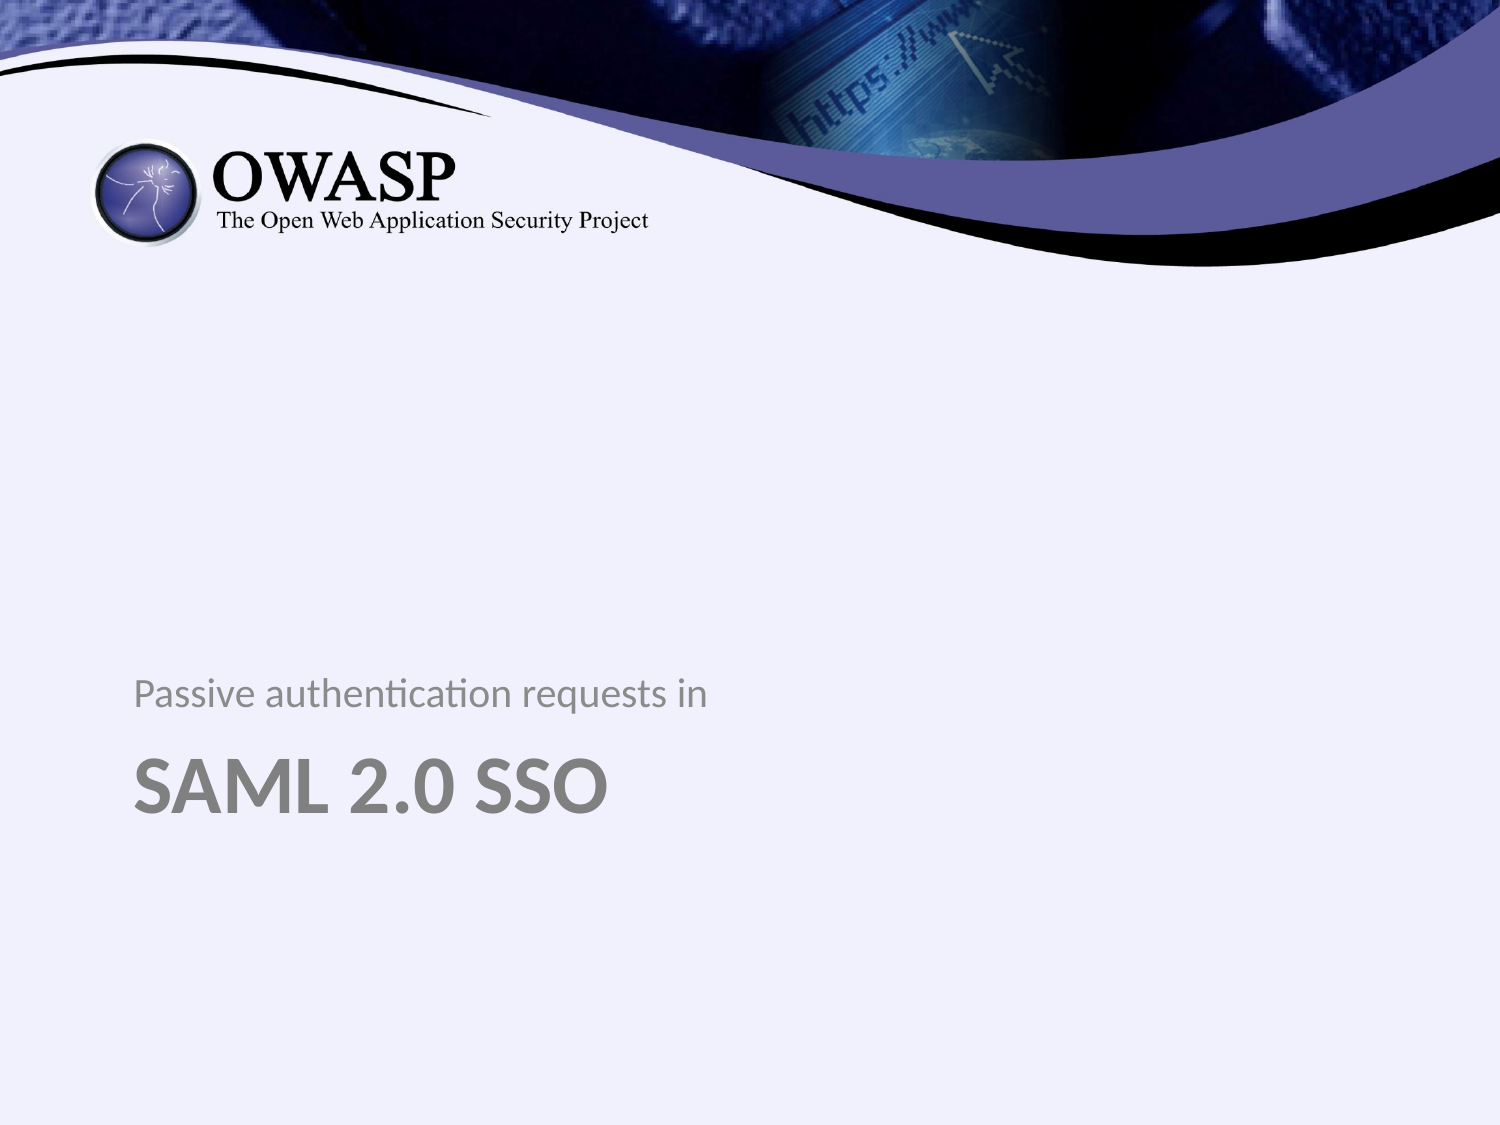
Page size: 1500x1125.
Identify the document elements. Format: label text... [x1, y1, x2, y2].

list Passive authentication requests in [118, 476, 1394, 723]
title SAML 2.0 SSO [118, 723, 1394, 947]
picture [0, 0, 1500, 1125]
